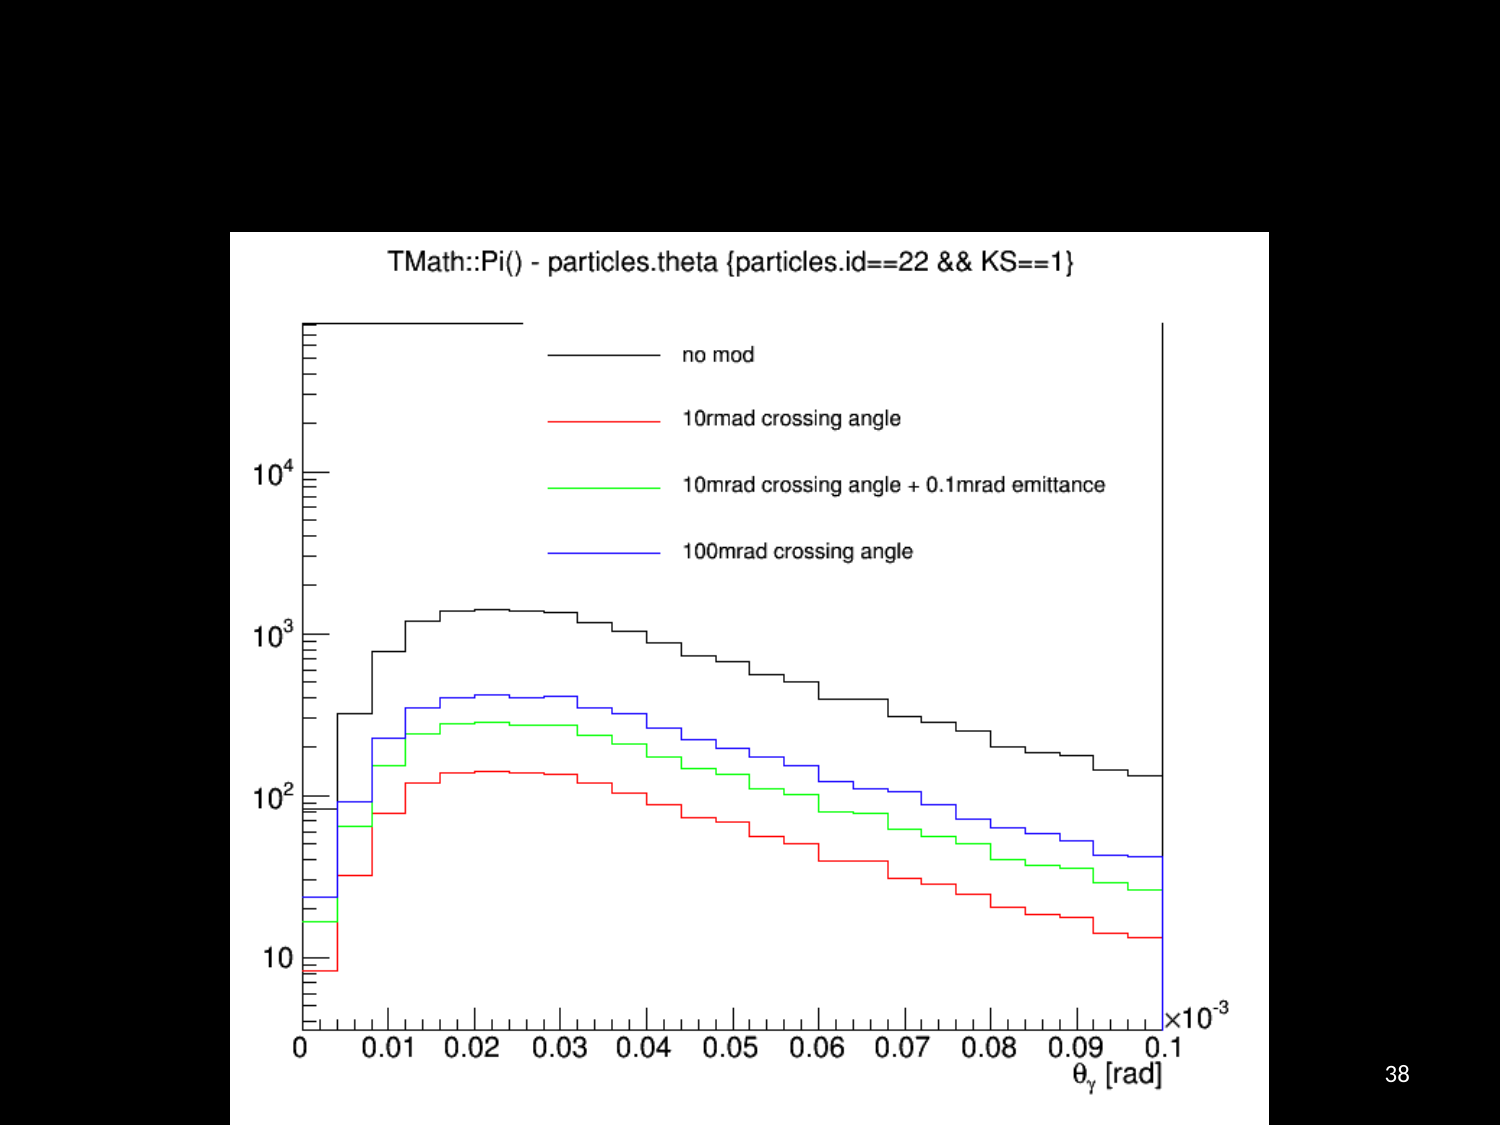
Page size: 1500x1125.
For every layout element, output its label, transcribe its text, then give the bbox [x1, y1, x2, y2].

slide_number 38 [1274, 1042, 1425, 1103]
picture [229, 232, 1269, 1125]
